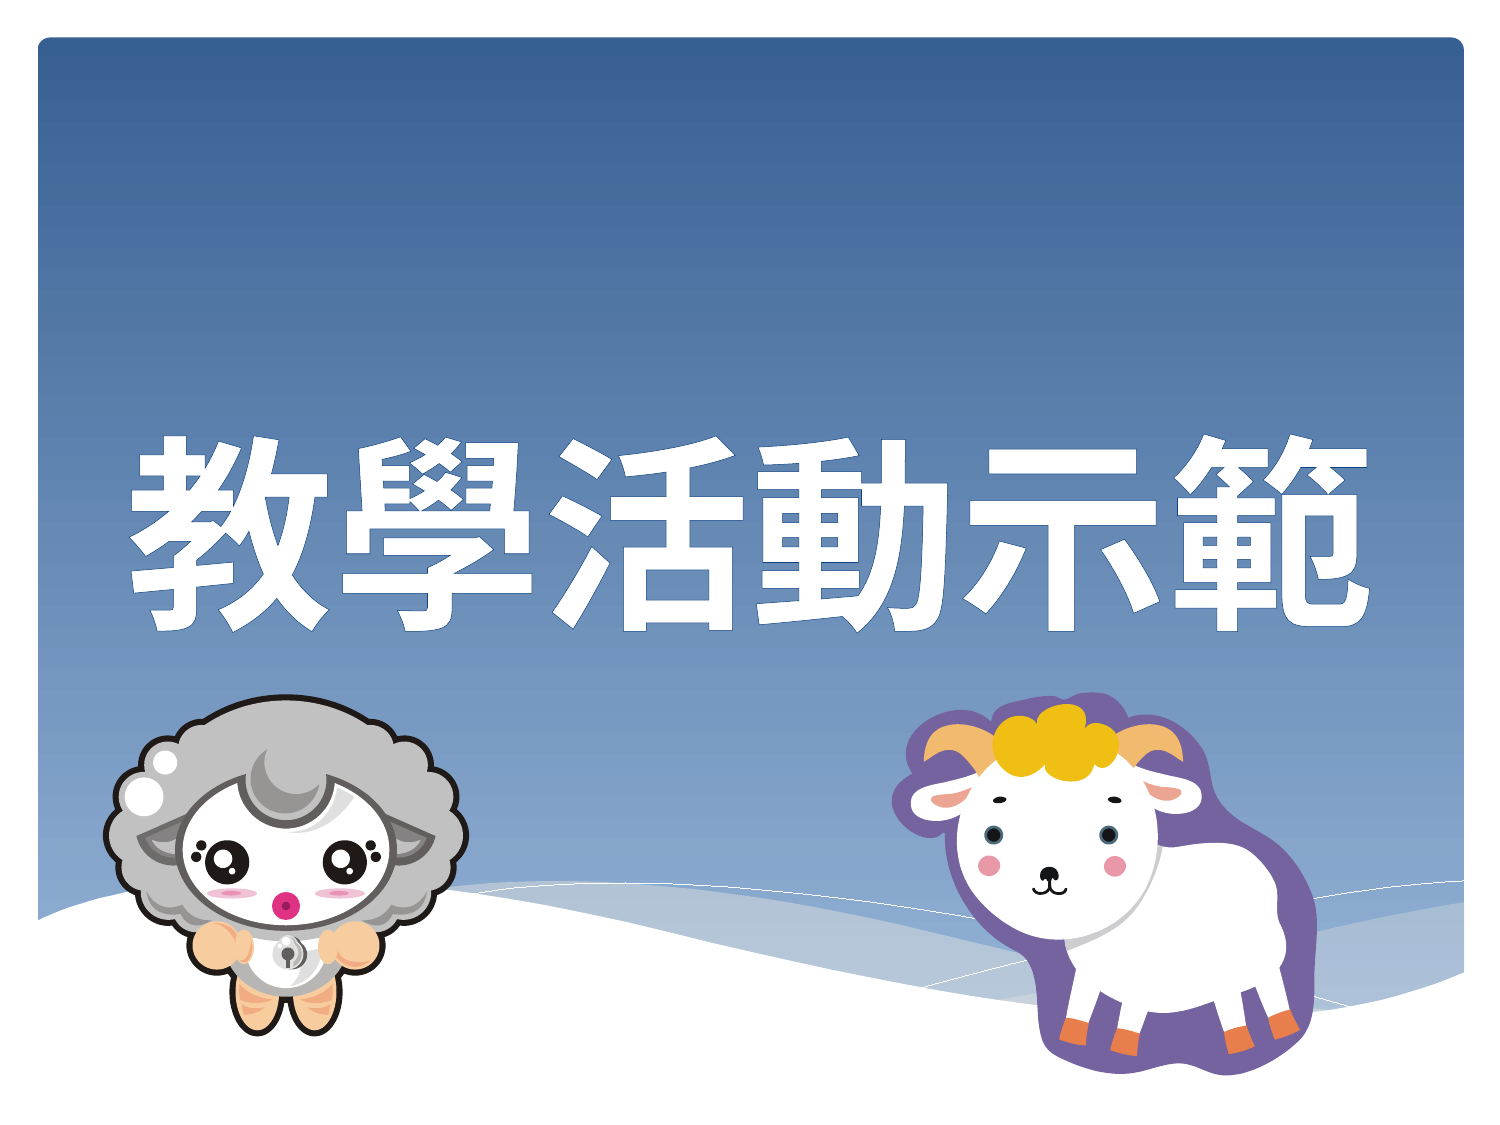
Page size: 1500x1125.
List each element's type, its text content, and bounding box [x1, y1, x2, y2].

picture [102, 694, 470, 1037]
text_box 教學活動示範 [110, 397, 1390, 663]
picture [891, 692, 1318, 1076]
